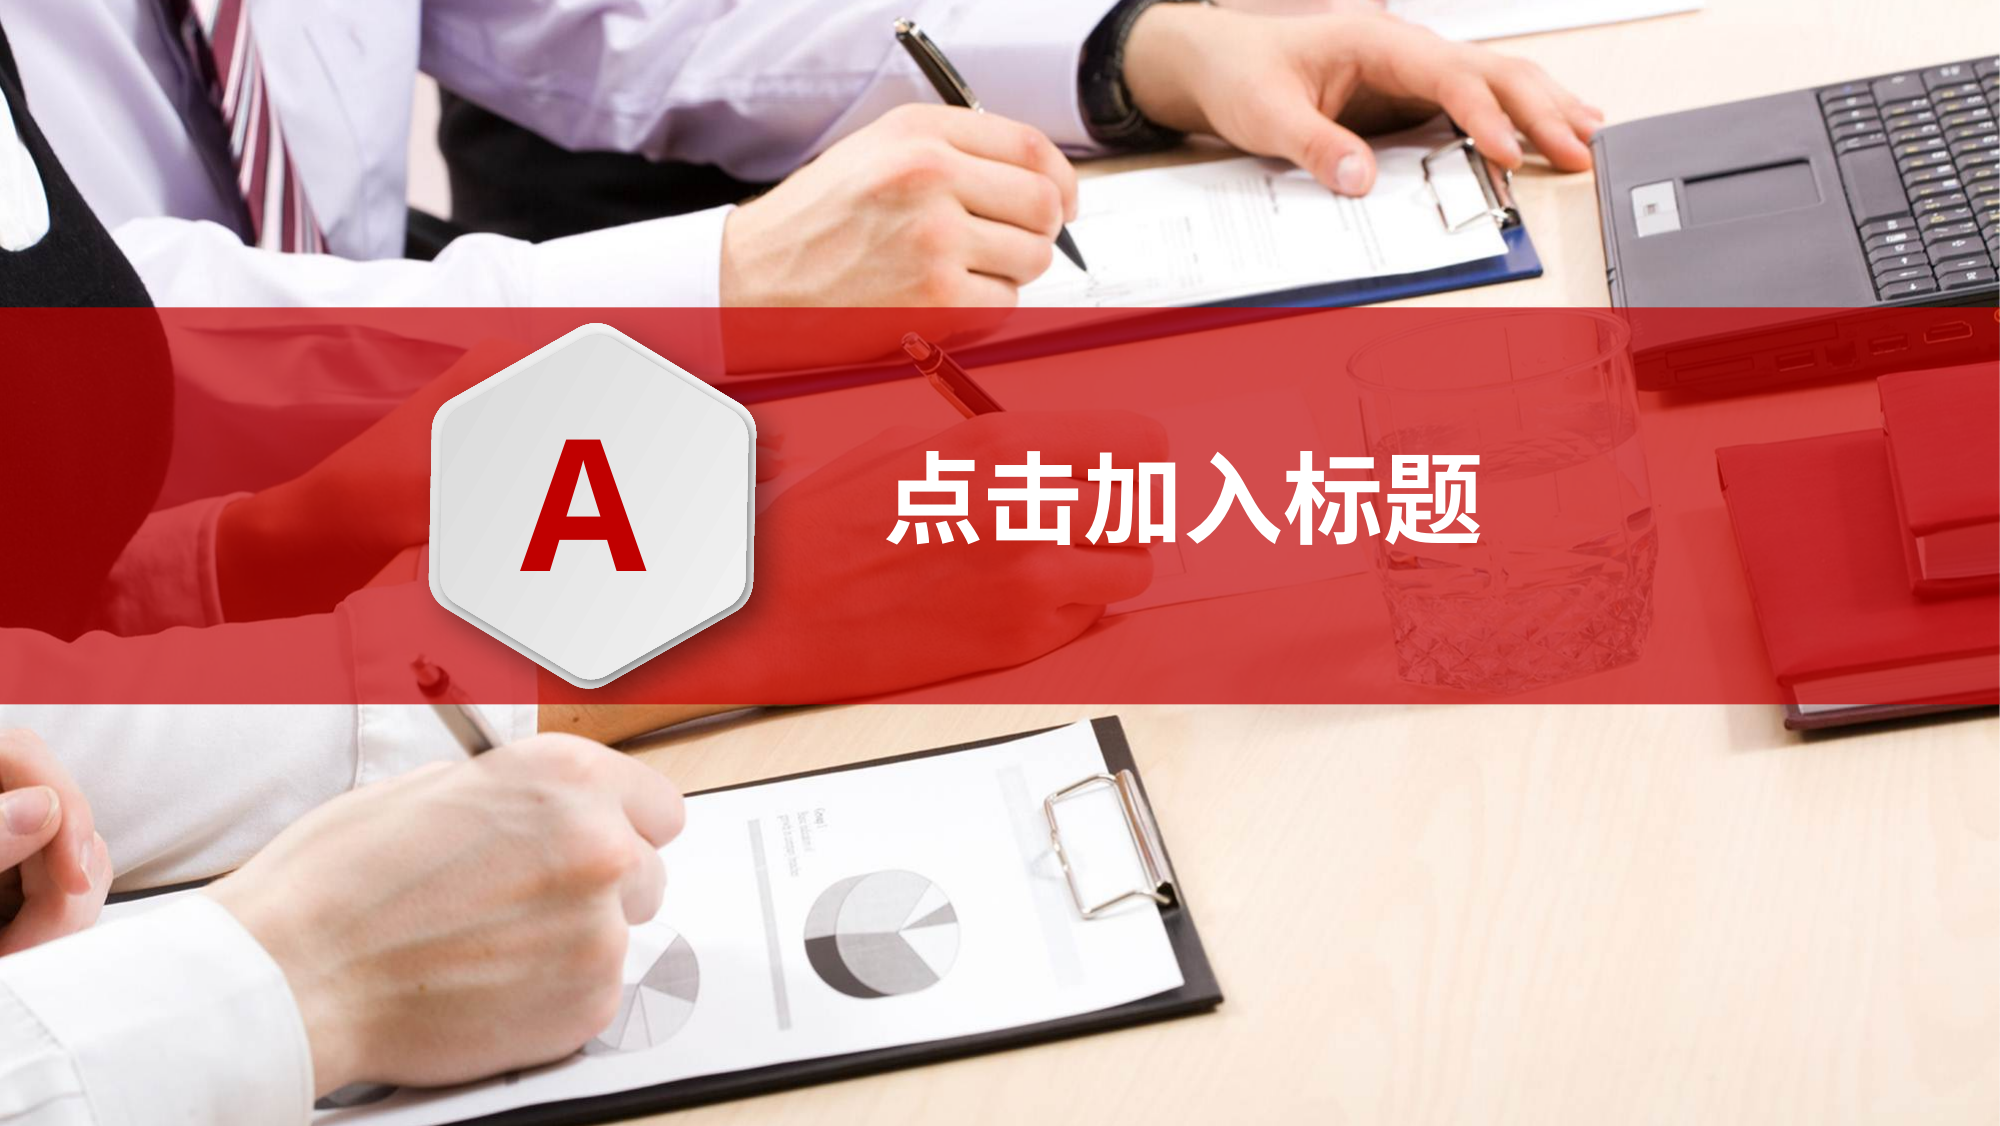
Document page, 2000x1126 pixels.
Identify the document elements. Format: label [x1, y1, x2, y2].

text_box [411, 342, 774, 670]
picture [0, 0, 2000, 1126]
